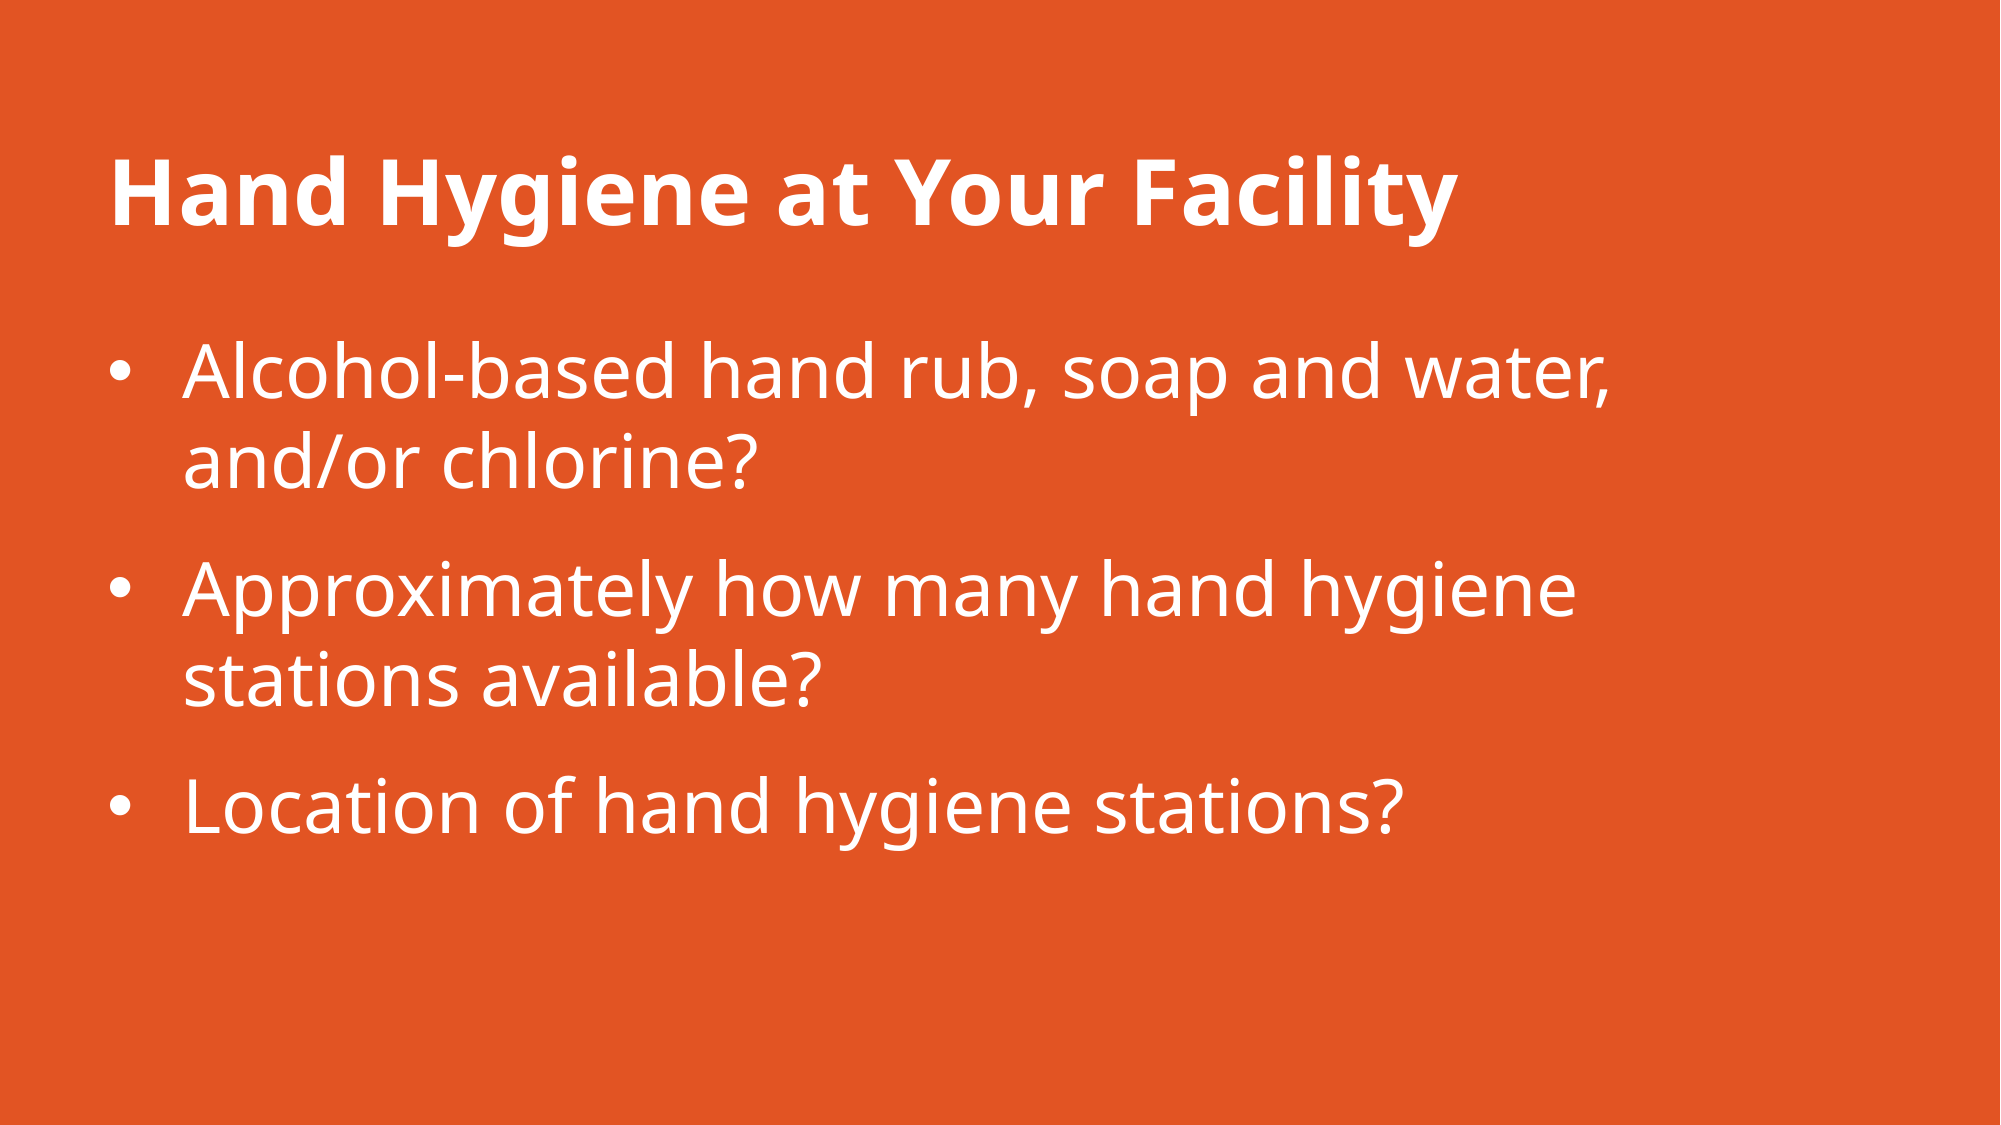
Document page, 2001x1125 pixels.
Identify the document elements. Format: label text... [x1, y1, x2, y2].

text_box Alcohol-based hand rub, soap and water, and/or chlorine? Approximately how many hand hygiene stations available? Location of hand hygiene stations? [92, 316, 1827, 857]
title Hand Hygiene at Your Facility [92, 105, 1908, 252]
